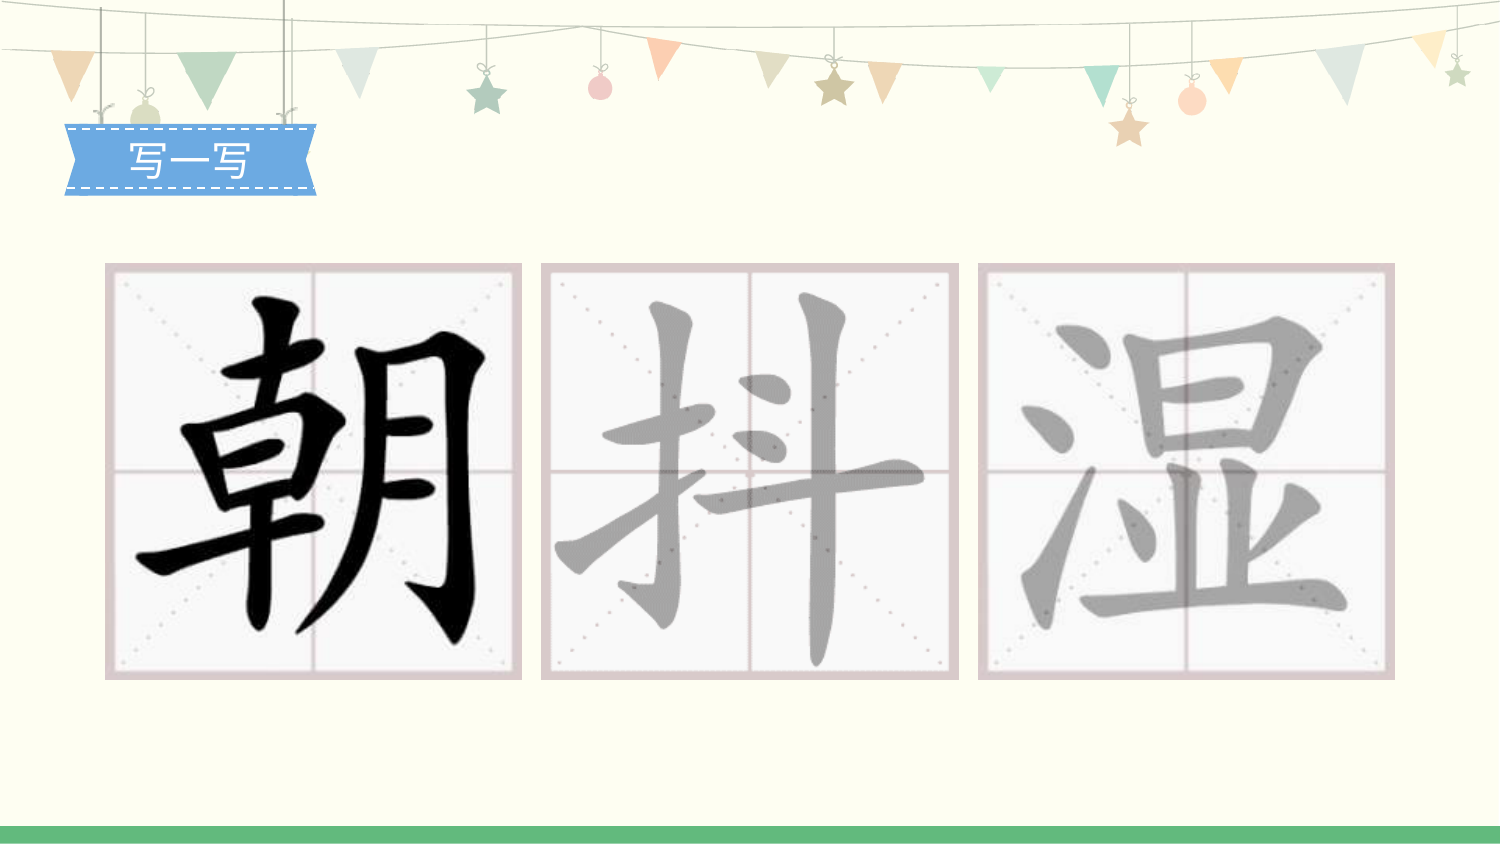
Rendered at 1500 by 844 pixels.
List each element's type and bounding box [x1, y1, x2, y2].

picture [977, 262, 1395, 680]
text_box [63, 0, 317, 196]
picture [104, 262, 522, 680]
picture [541, 262, 959, 680]
